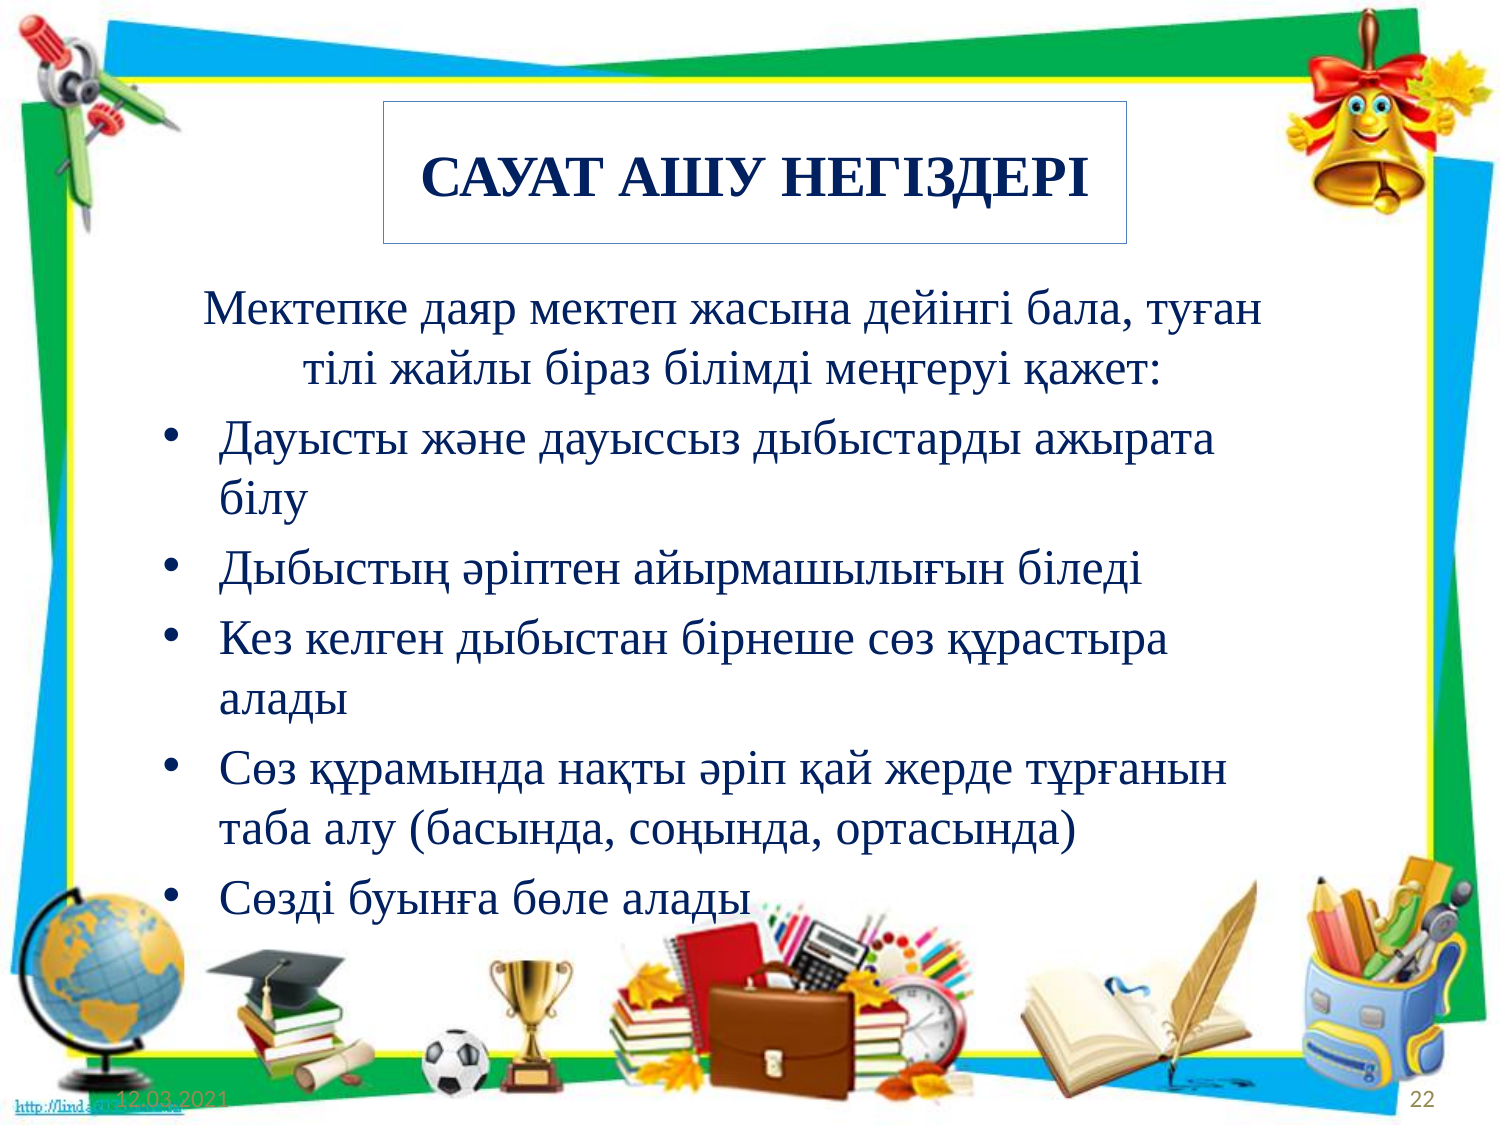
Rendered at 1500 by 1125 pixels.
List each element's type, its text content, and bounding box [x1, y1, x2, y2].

list Мектепке даяр мектеп жасына дейінгі бала, туған тілі жайлы біраз білімді меңгеруі қажет: Дауысты және дауыссыз дыбыстарды ажырата білу Дыбыстың әріптен айырмашылығын біледі Кез келген дыбыстан бірнеше сөз құрастыра алады Сөз құрамында нақты әріп қай жерде тұрғанын таба алу (басында, соңында, ортасында) Сөзді буынға бөле алады [147, 267, 1319, 1000]
title САУАТ АШУ НЕГІЗДЕРІ [383, 101, 1127, 244]
picture [0, 0, 1500, 1125]
